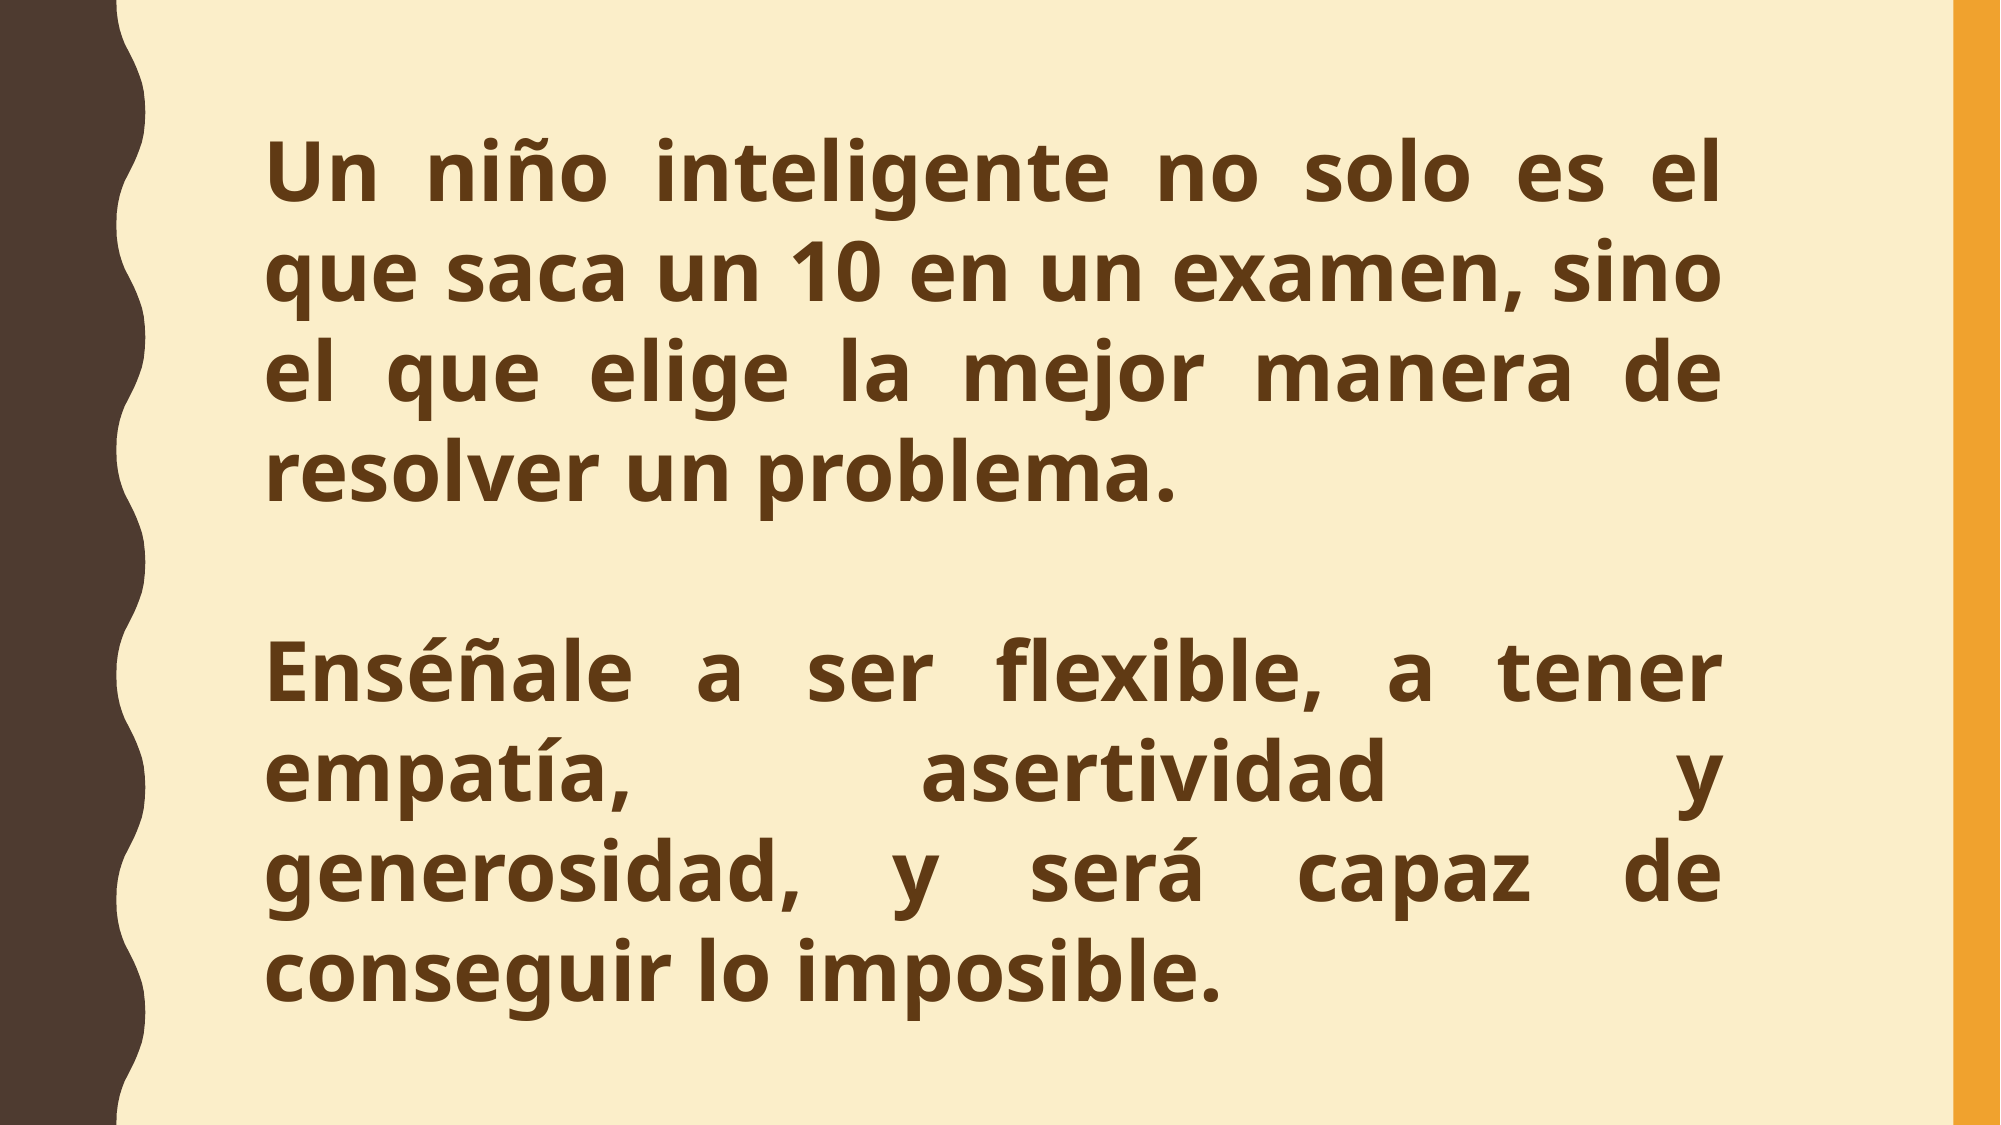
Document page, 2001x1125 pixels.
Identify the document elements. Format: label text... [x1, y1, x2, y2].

text_box Un niño inteligente no solo es el que saca un 10 en un examen, sino el que elige la mejor manera de resolver un problema. Enséñale a ser flexible, a tener empatía, asertividad y generosidad, y será capaz de conseguir lo imposible. [248, 111, 1740, 1026]
